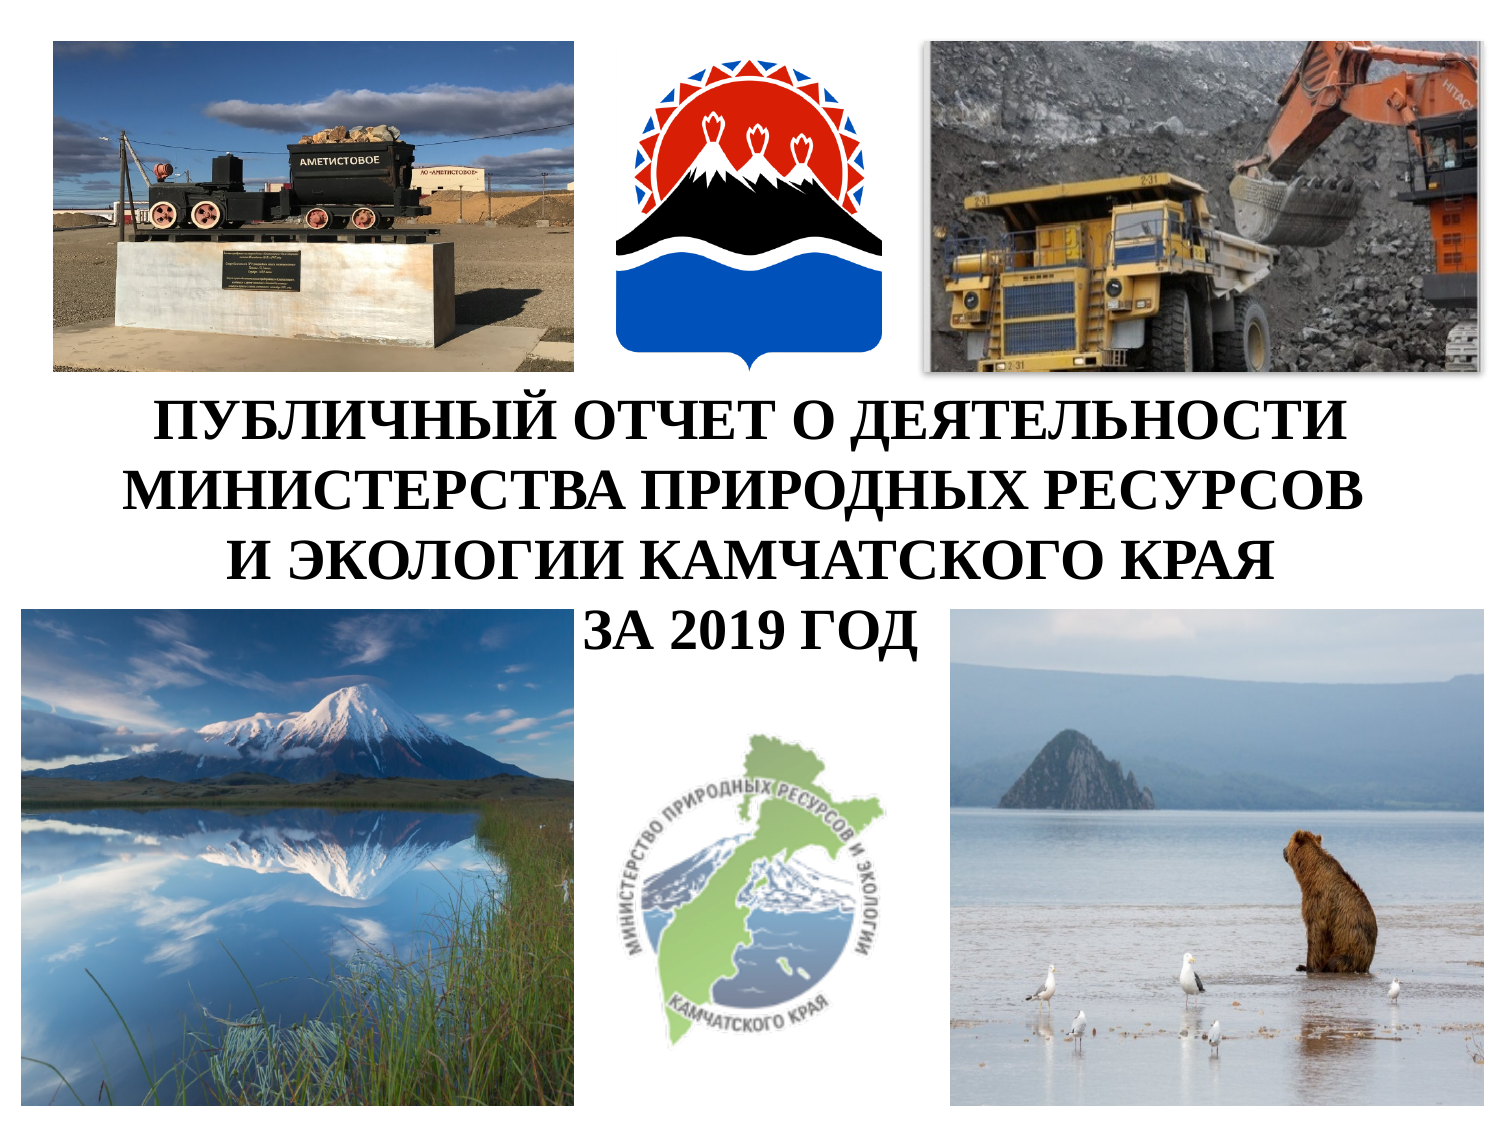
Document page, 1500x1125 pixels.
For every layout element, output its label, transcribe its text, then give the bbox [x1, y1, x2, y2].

picture [20, 609, 925, 1106]
title Публичный отчет о деятельности Министерства природных ресурсов и экологии Камчатского края за 2019 год [18, 278, 1483, 764]
picture [52, 41, 574, 373]
picture [923, 41, 1484, 373]
picture [950, 609, 1484, 1106]
picture [616, 41, 882, 373]
